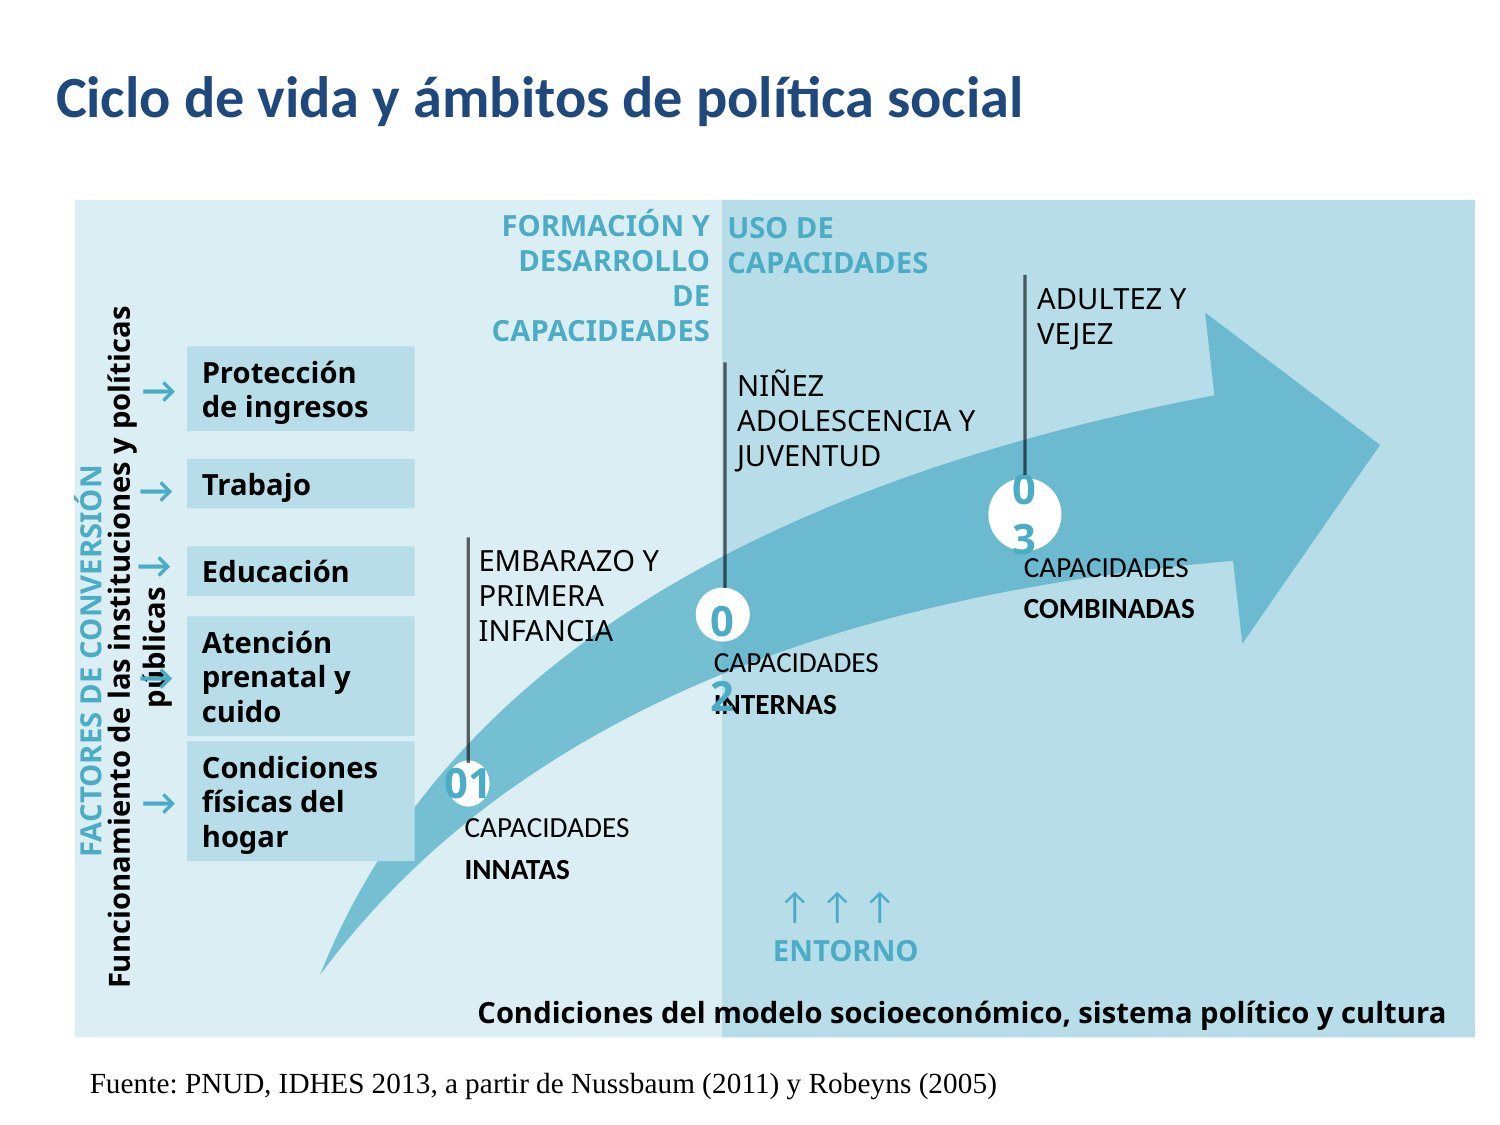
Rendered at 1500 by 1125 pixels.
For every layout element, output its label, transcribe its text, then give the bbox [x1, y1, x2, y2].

text_box Fuente: PNUD, IDHES 2013, a partir de Nussbaum (2011) y Robeyns (2005) [75, 1057, 1475, 1107]
text_box Condiciones del modelo socioeconómico, sistema político y cultura [462, 986, 1500, 1037]
text_box USO DE CAPACIDADES [725, 201, 950, 287]
text_box [724, 198, 1477, 986]
text_box ADULTEZ Y VEJEZ [1022, 273, 1213, 310]
text_box [73, 198, 724, 310]
text_box FORMACIÓN Y DESARROLLO DE CAPACIDEADES [463, 199, 725, 310]
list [421, 312, 1426, 976]
text_box [420, 983, 724, 1040]
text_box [64, 255, 416, 1040]
text_box Ciclo de vida y ámbitos de política social [41, 51, 1500, 137]
